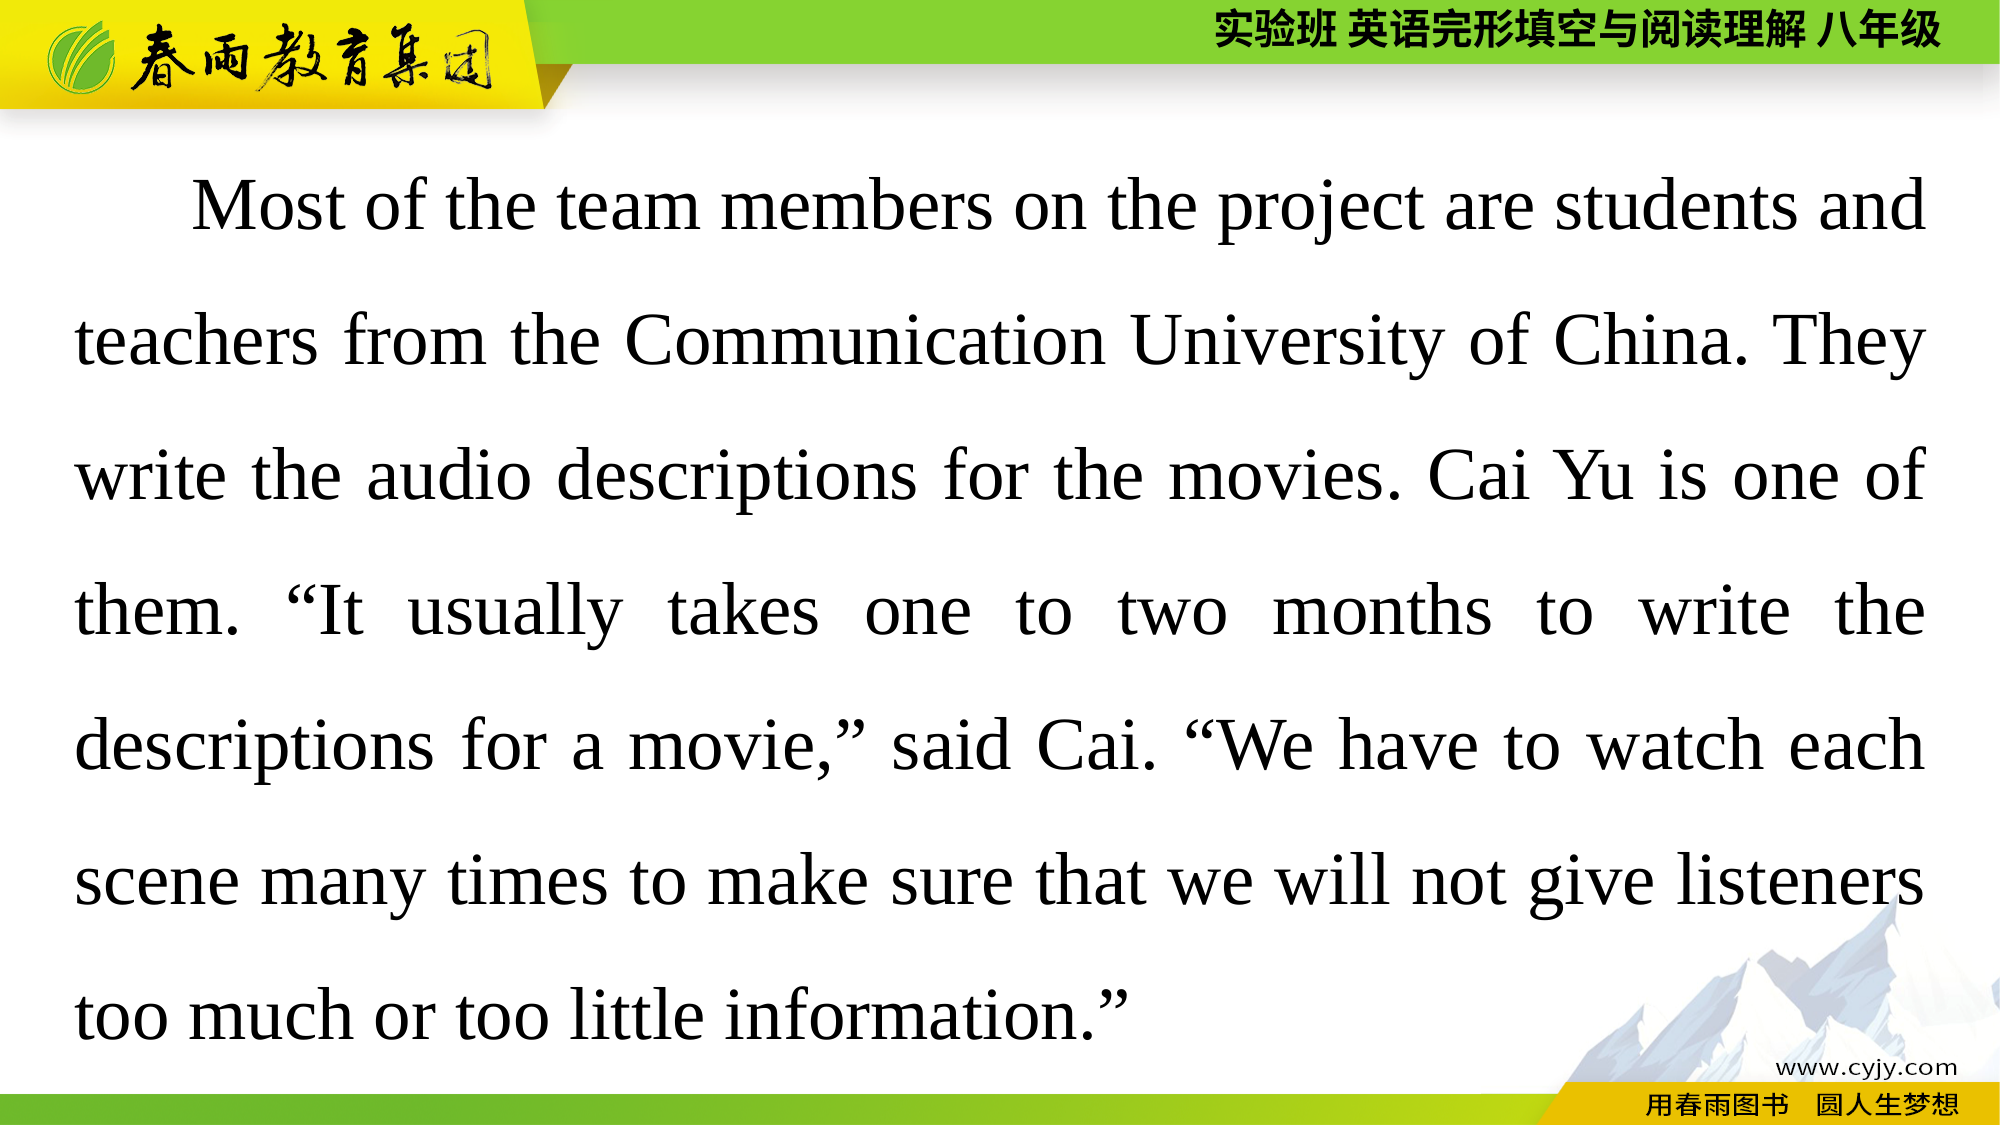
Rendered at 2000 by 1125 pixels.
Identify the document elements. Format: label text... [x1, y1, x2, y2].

picture [0, 0, 2000, 1125]
list Most of the team members on the project are students and teachers from the Communication University of China. They write the audio descriptions for the movies. Cai Yu is one of them. “It usually takes one to two months to write the descriptions for a movie,” said Cai. “We have to watch each scene many times to make sure that we will not give listeners too much or too little information.” [59, 101, 1944, 1055]
